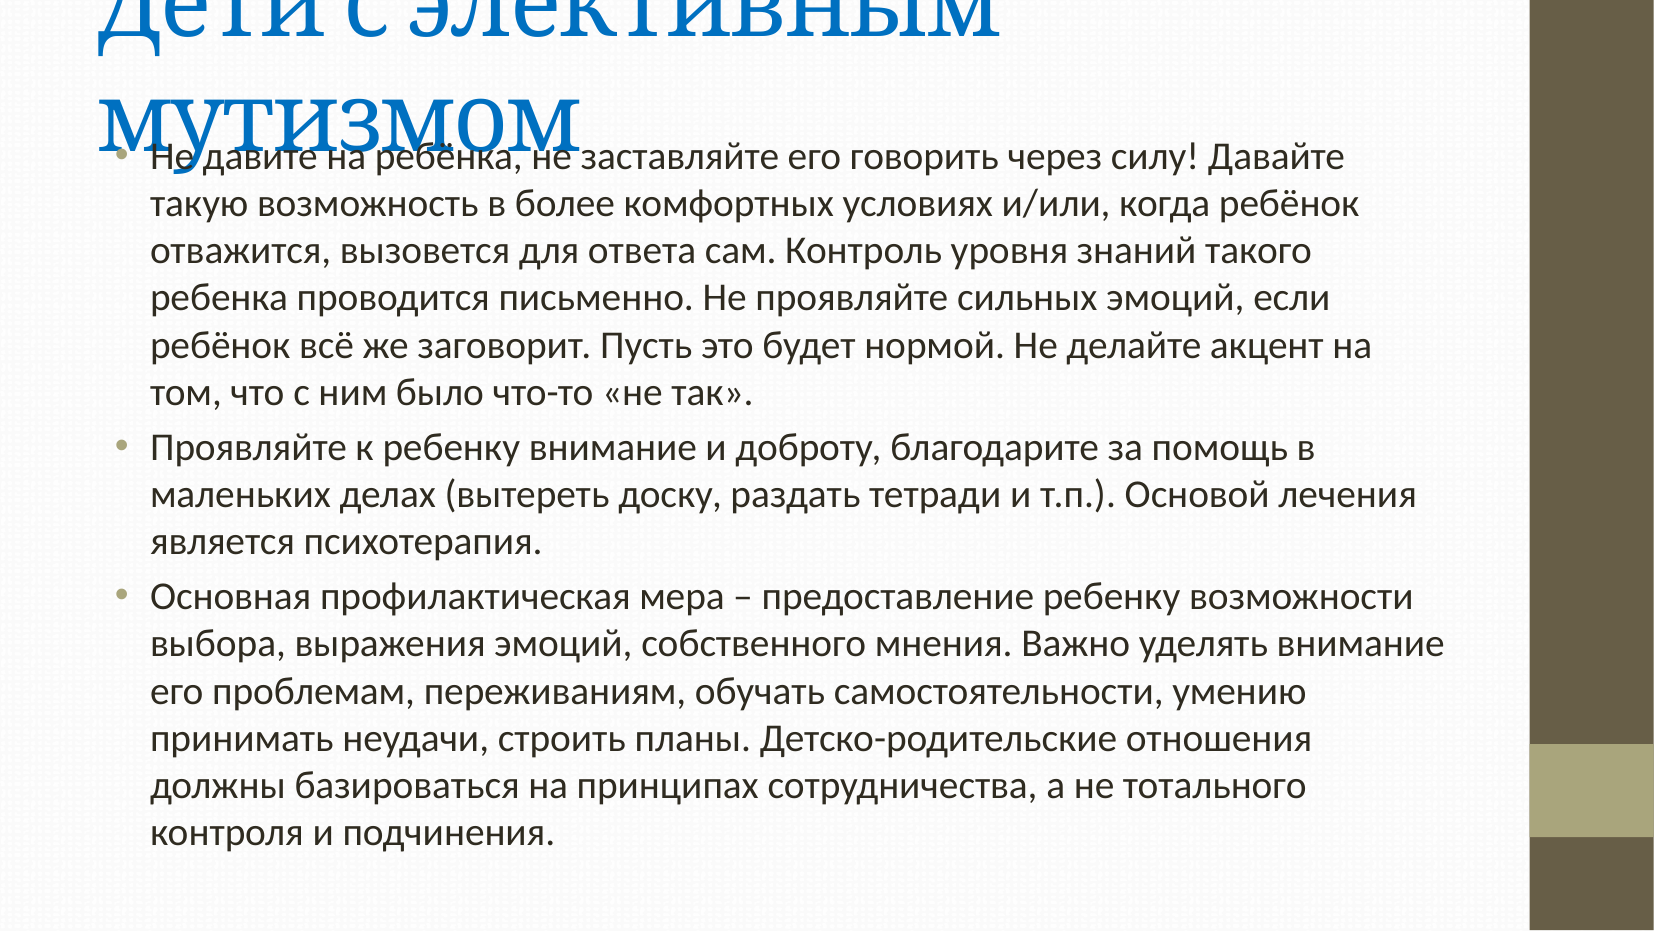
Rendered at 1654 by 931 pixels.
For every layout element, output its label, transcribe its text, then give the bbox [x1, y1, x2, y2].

list Не давите на ребёнка, не заставляйте его говорить через силу! Давайте такую возможность в более комфортных условиях и/или, когда ребёнок отважится, вызовется для ответа сам. Контроль уровня знаний такого ребенка проводится письменно. Не проявляйте сильных эмоций, если ребёнок всё же заговорит. Пусть это будет нормой. Не делайте акцент на том, что с ним было что-то «не так». Проявляйте к ребенку внимание и доброту, благодарите за помощь в маленьких делах (вытереть доску, раздать тетради и т.п.). Основой лечения является психотерапия. Основная профилактическая мера – предоставление ребенку возможности выбора, выражения эмоций, собственного мнения. Важно уделять внимание его проблемам, переживаниям, обучать самостоятельности, умению принимать неудачи, строить планы. Детско-родительские отношения должны базироваться на принципах сотрудничества, а не тотального контроля и подчинения. [82, 122, 1461, 869]
title Дети с элективным мутизмом [82, 0, 1461, 111]
